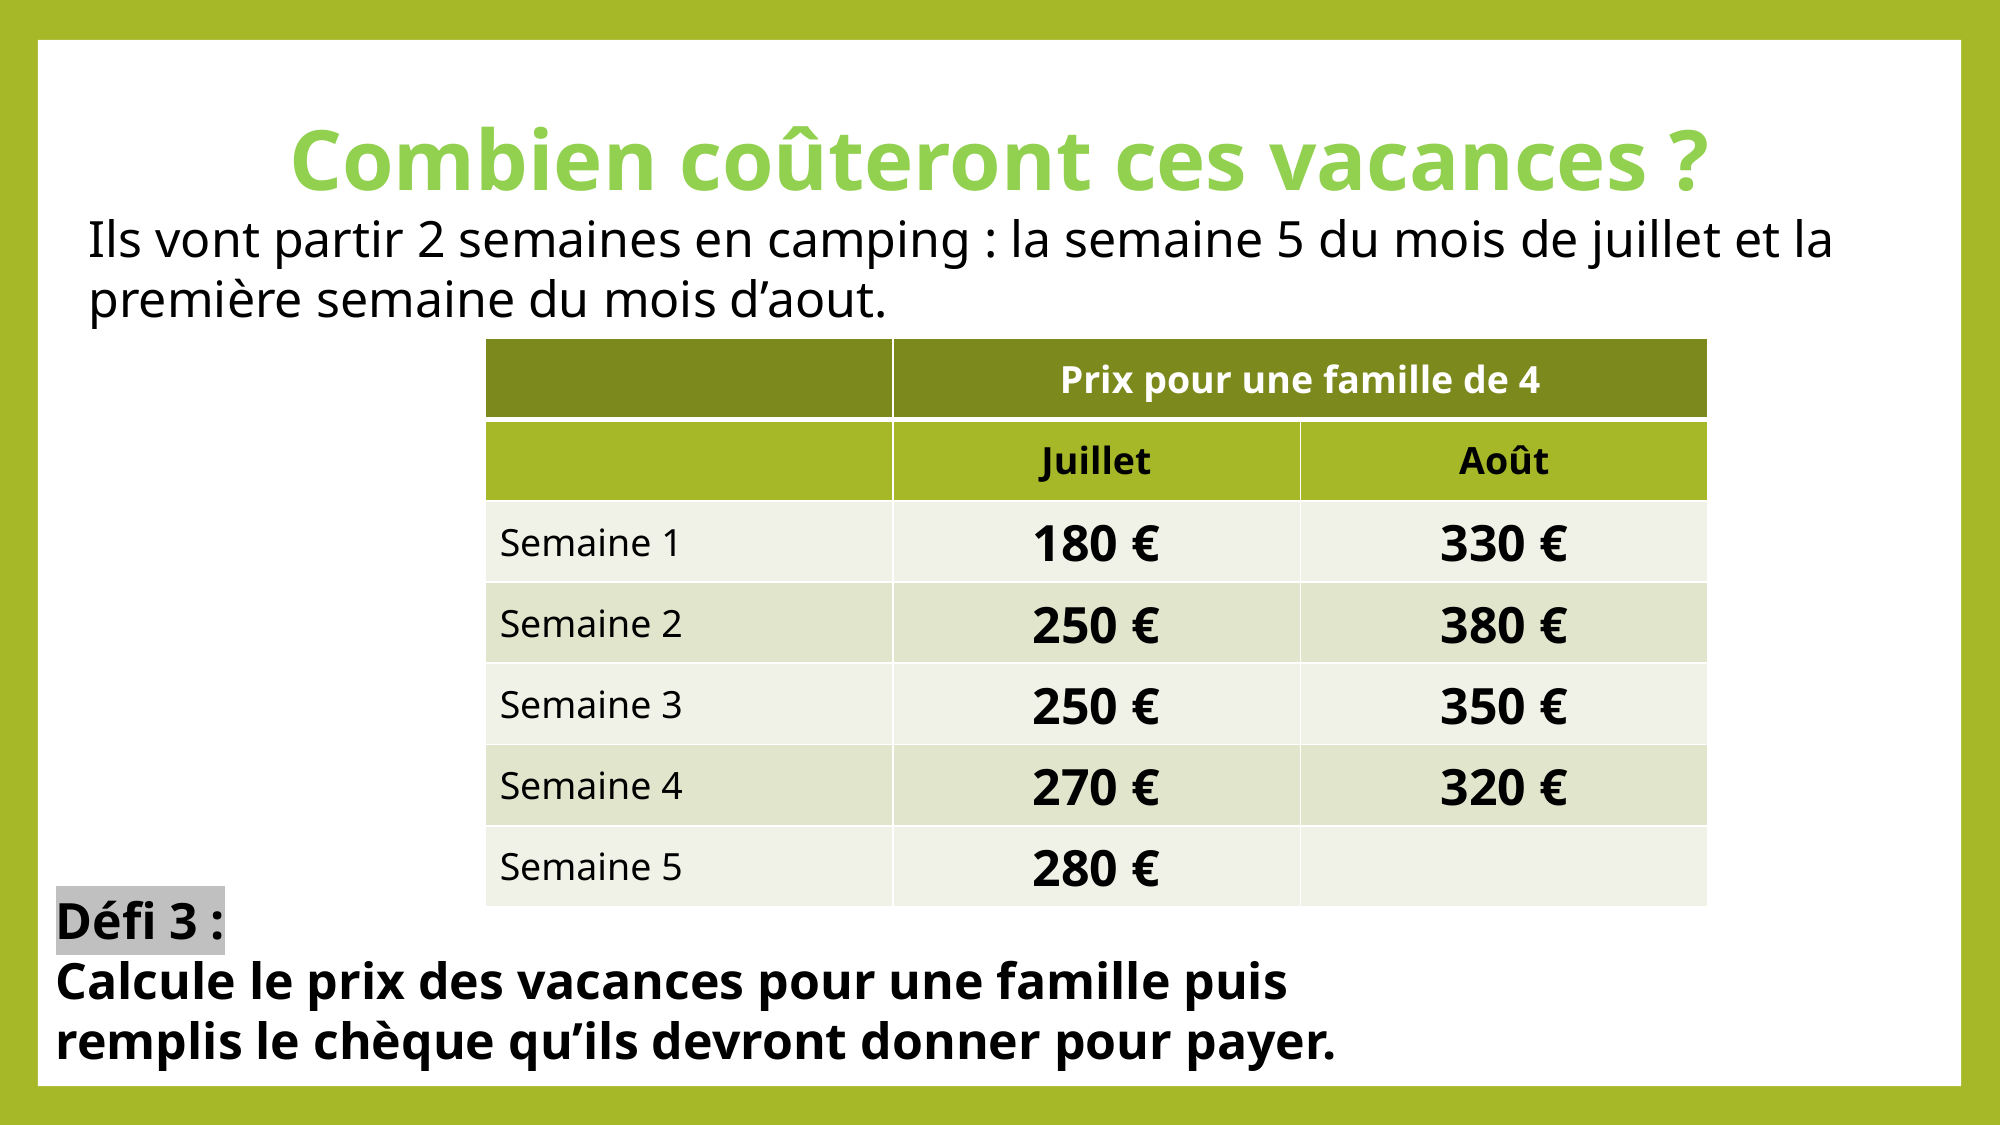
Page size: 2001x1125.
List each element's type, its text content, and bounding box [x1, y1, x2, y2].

table_cell 270 € [894, 745, 1300, 825]
table_cell Semaine 5 [486, 827, 892, 882]
table_cell Semaine 2 [486, 583, 892, 662]
table_cell 320 € [1301, 745, 1707, 825]
table_cell Semaine 3 [486, 664, 892, 744]
table_cell 180 € [894, 502, 1300, 581]
table_cell 350 € [1301, 664, 1707, 744]
table_cell Août [1301, 422, 1707, 500]
table_cell 250 € [894, 664, 1300, 744]
text_box Défi 3 : Calcule le prix des vacances pour une famille puis remplis le chèque qu’ils devront donner pour payer. [40, 882, 1426, 1078]
table_cell [1301, 827, 1707, 906]
table_cell Semaine 1 [486, 502, 892, 581]
text_box Combien coûteront ces vacances ? Ils vont partir 2 semaines en camping : la semaine 5 du mois de juillet et la première semaine du mois d’aout. [73, 99, 1927, 425]
table_header [486, 339, 892, 417]
table_cell Juillet [894, 422, 1300, 500]
table_cell 380 € [1301, 583, 1707, 662]
table_cell [486, 422, 892, 500]
table_cell Semaine 4 [486, 745, 892, 825]
table_cell 250 € [894, 583, 1300, 662]
table_cell 280 € [894, 827, 1300, 882]
table_header Prix pour une famille de 4 [894, 339, 1707, 417]
table_cell 330 € [1301, 502, 1707, 581]
